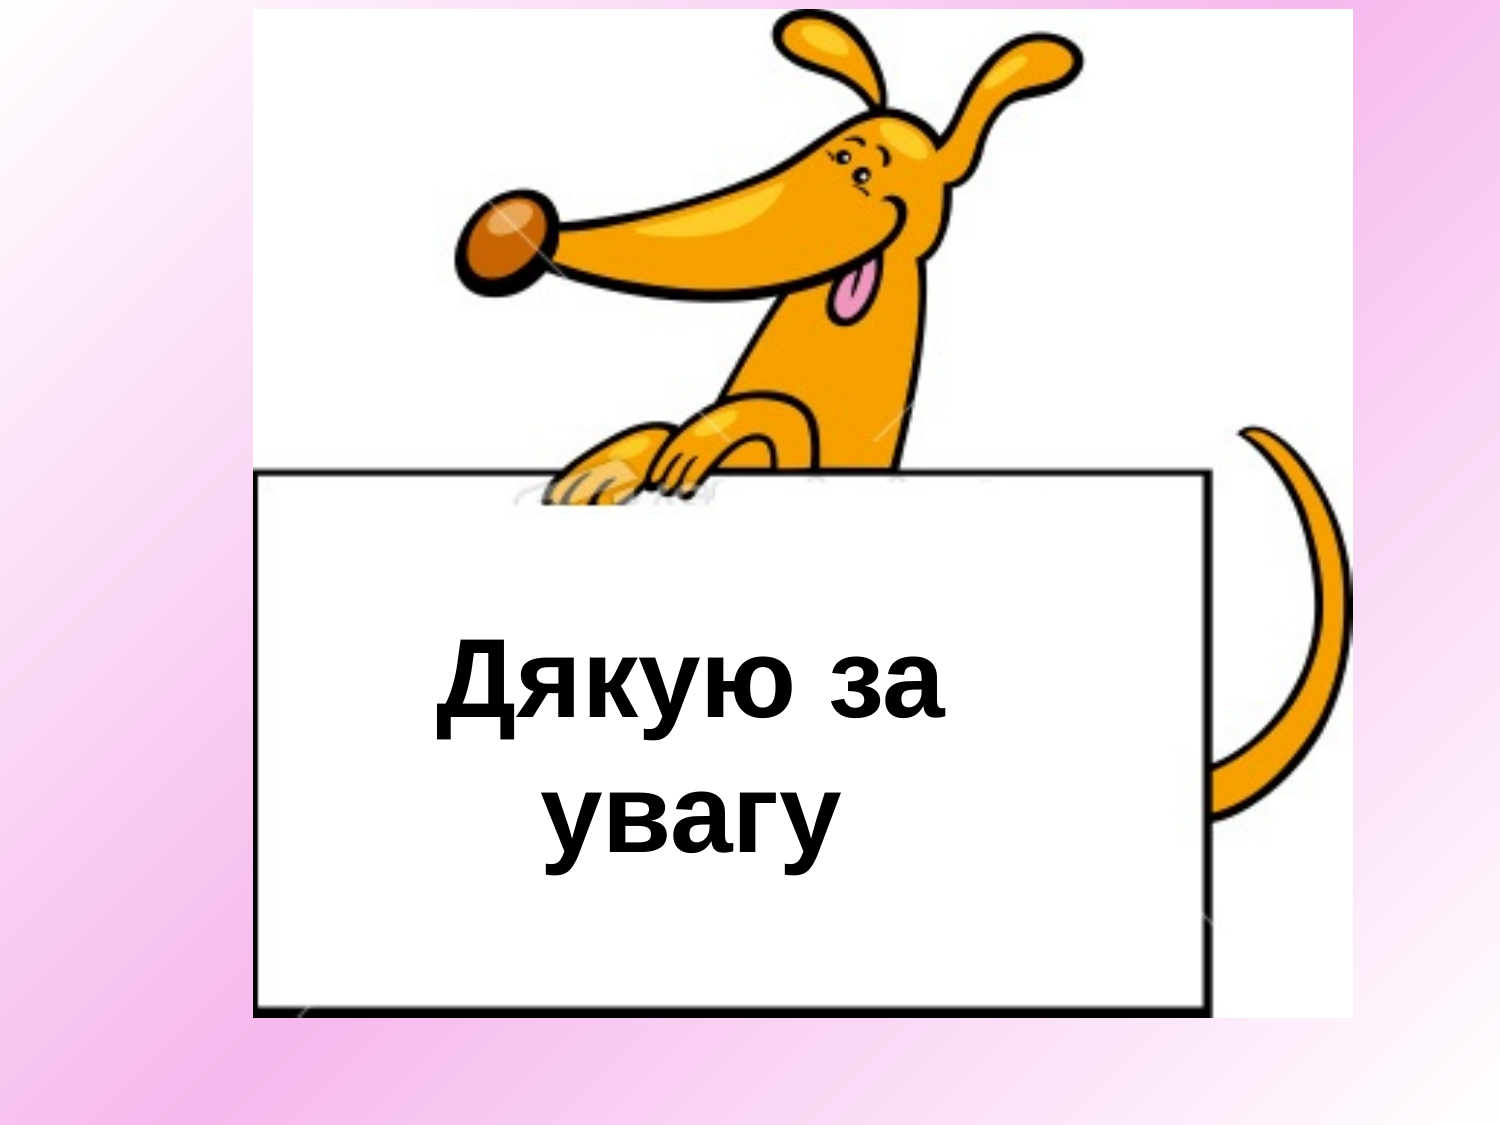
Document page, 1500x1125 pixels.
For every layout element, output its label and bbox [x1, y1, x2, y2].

picture [253, 9, 1353, 1018]
